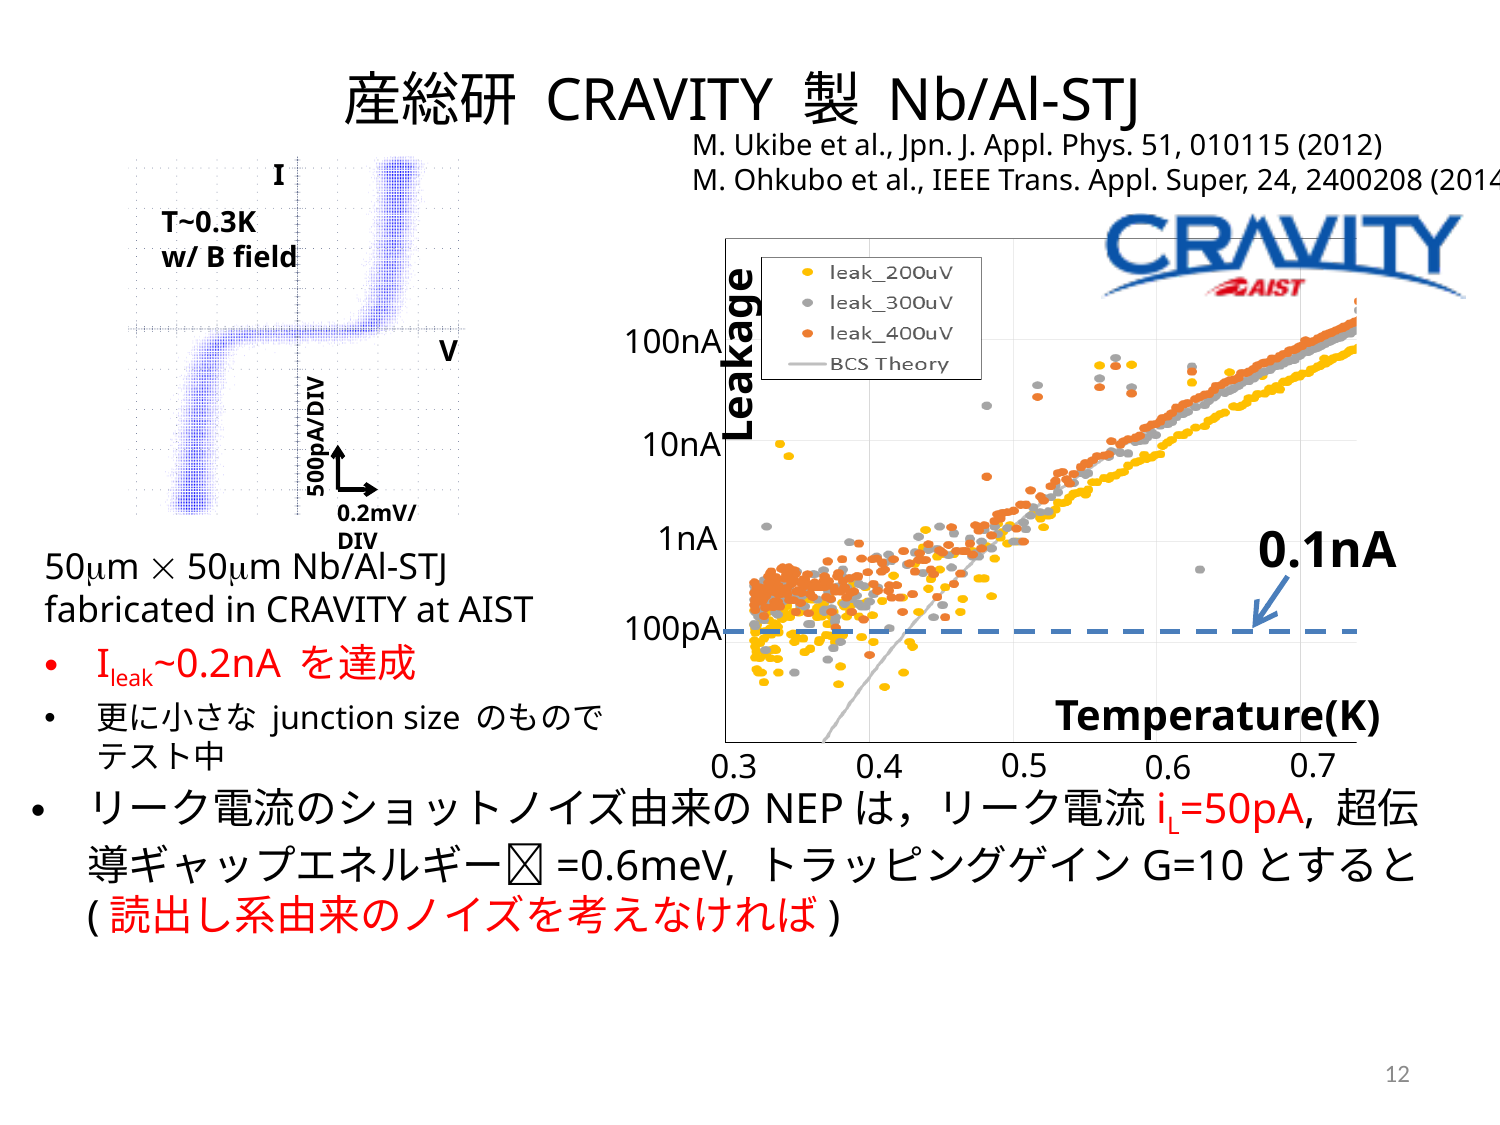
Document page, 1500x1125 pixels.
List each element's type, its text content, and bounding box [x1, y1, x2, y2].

picture [1100, 213, 1466, 299]
text_box 50m  50m Nb/Al-STJ fabricated in CRAVITY at AIST Ileak~0.2nA を達成 更に小さな junction size のものでテスト中 [29, 536, 587, 783]
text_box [592, 234, 1426, 810]
slide_number 12 [1074, 1042, 1425, 1103]
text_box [128, 148, 476, 535]
text_box M. Ukibe et al., Jpn. J. Appl. Phys. 51, 010115 (2012) M. Ohkubo et al., IEEE Trans. Appl. Super, 24, 2400208 (2014) [677, 119, 1500, 204]
title 産総研 CRAVITY 製 Nb/Al-STJ [75, 45, 1425, 149]
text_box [1251, 575, 1288, 629]
